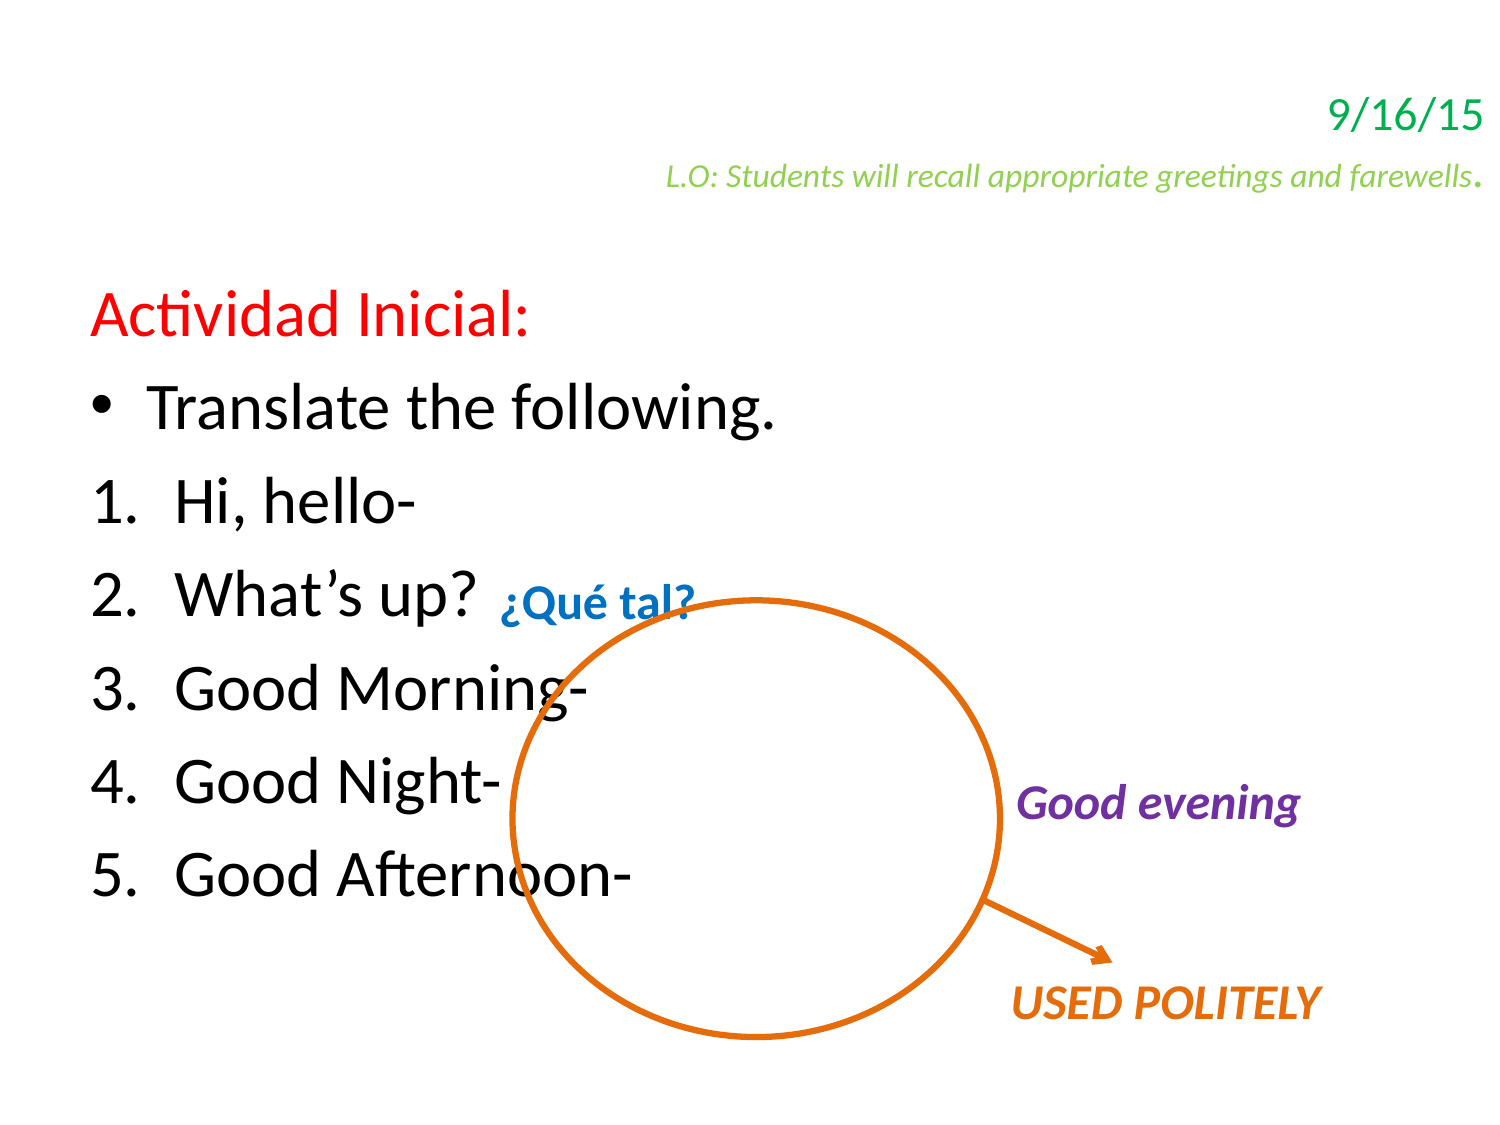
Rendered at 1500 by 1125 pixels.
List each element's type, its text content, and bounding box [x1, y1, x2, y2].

text_box ¿Qué tal? [484, 562, 712, 638]
text_box [510, 598, 1003, 1040]
text_box USED POLITELY [995, 961, 1336, 1037]
text_box Good evening [1001, 762, 1317, 838]
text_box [983, 900, 1113, 963]
list Actividad Inicial: Translate the following. Hi, hello- What’s up? Good Morning- Good Night- Good Afternoon- [75, 262, 1425, 1005]
title 9/16/15 L.O: Students will recall appropriate greetings and farewells. [0, 75, 1500, 263]
